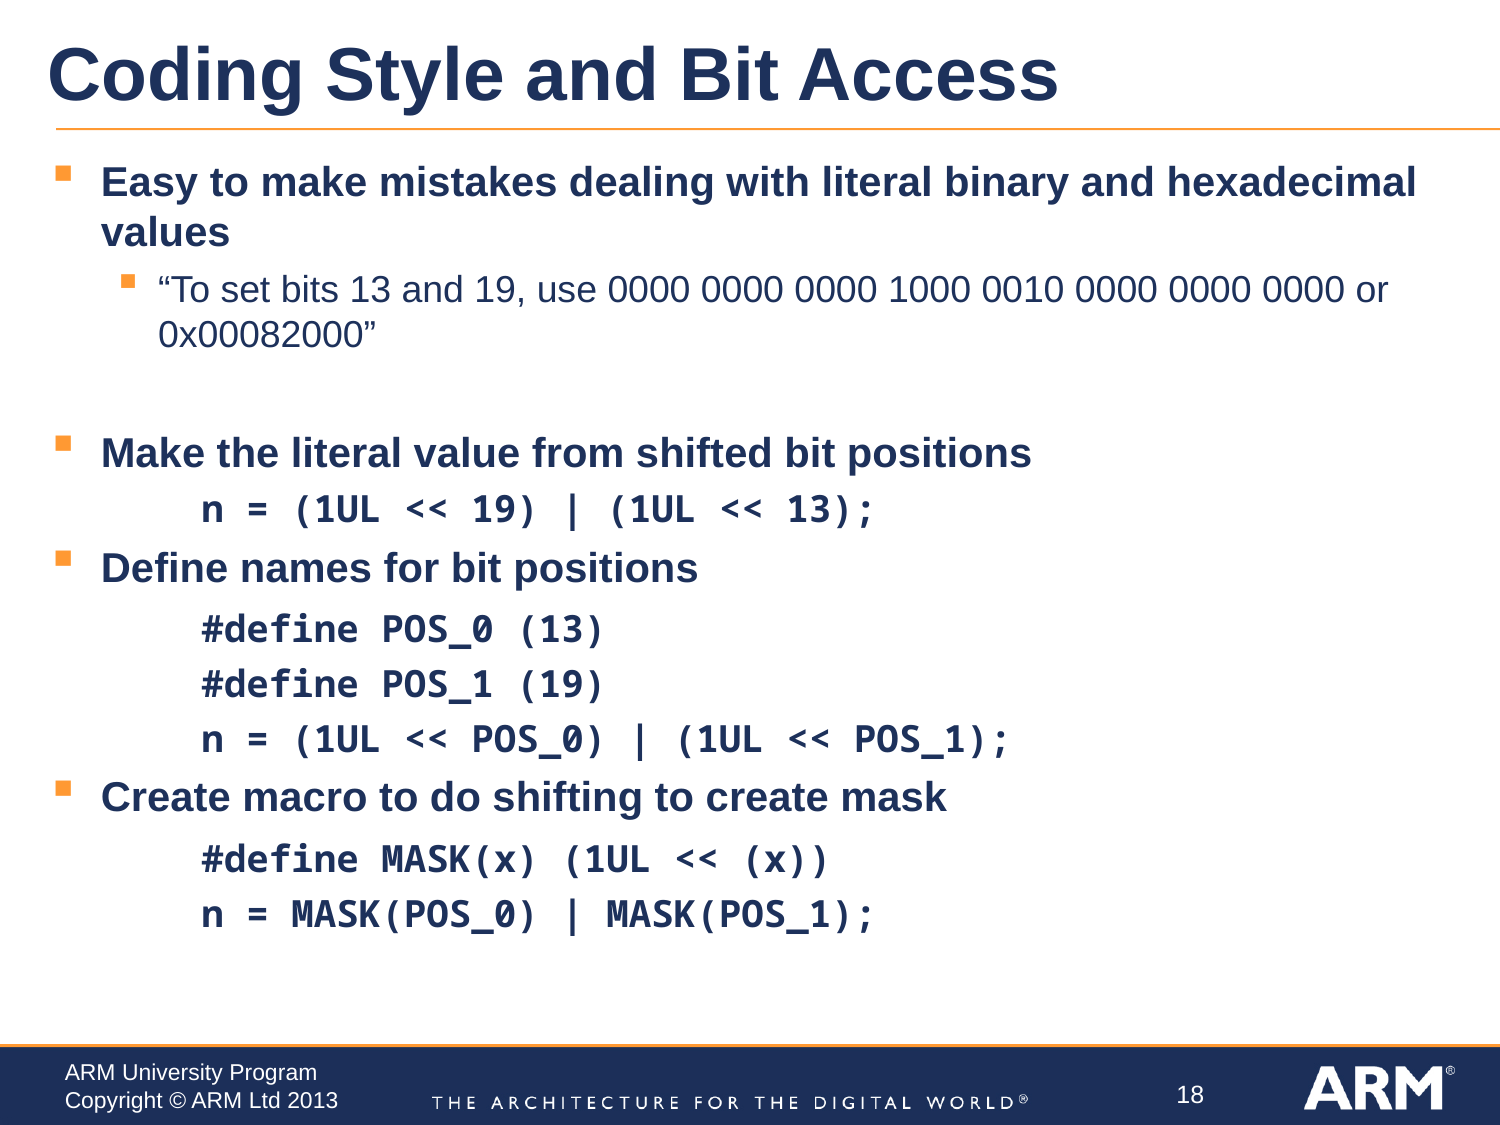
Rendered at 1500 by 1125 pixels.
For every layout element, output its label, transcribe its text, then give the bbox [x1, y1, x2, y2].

picture [0, 1048, 1500, 1125]
title Coding Style and Bit Access [34, 1, 1500, 141]
list Easy to make mistakes dealing with literal binary and hexadecimal values “To set bits 13 and 19, use 0000 0000 0000 1000 0010 0000 0000 0000 or 0x00082000” Make the literal value from shifted bit positions n = (1UL << 19) | (1UL << 13); Define names for bit positions #define POS_0 (13) #define POS_1 (19) n = (1UL << POS_0) | (1UL << POS_1); Create macro to do shifting to create mask #define MASK(x) (1UL << (x)) n = MASK(POS_0) | MASK(POS_1); [38, 148, 1500, 1039]
